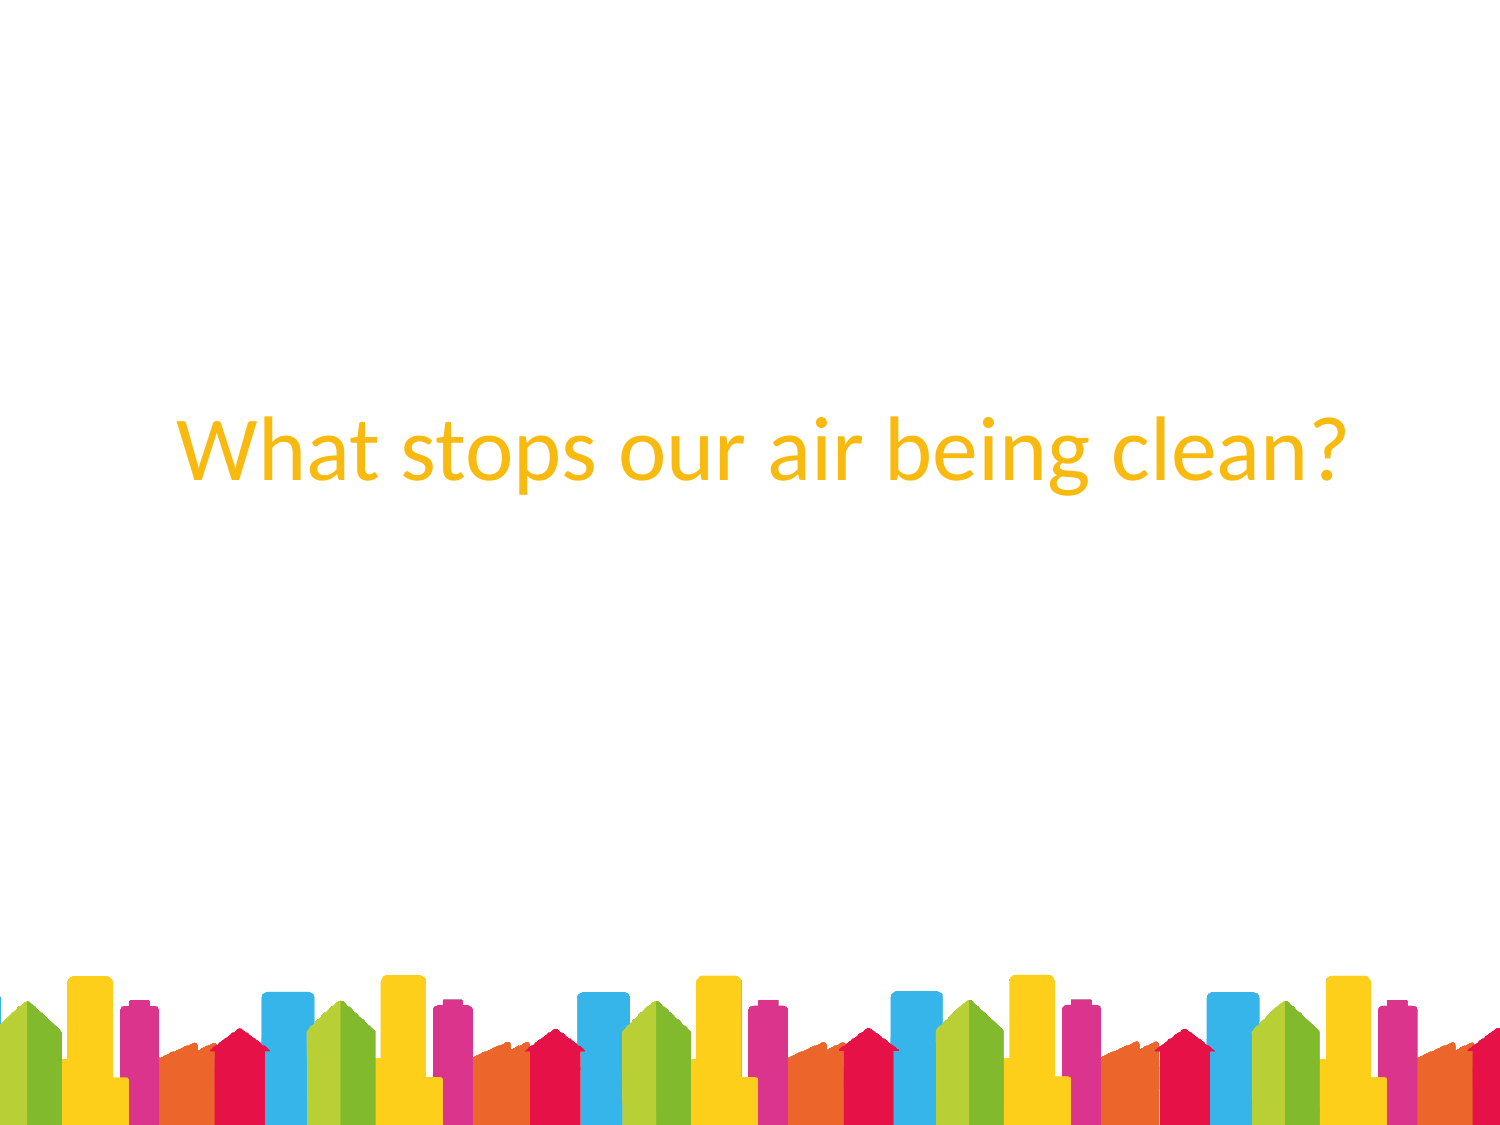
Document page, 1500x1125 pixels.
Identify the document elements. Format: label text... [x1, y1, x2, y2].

title What stops our air being clean? [118, 341, 1413, 560]
picture [0, 974, 1500, 1125]
